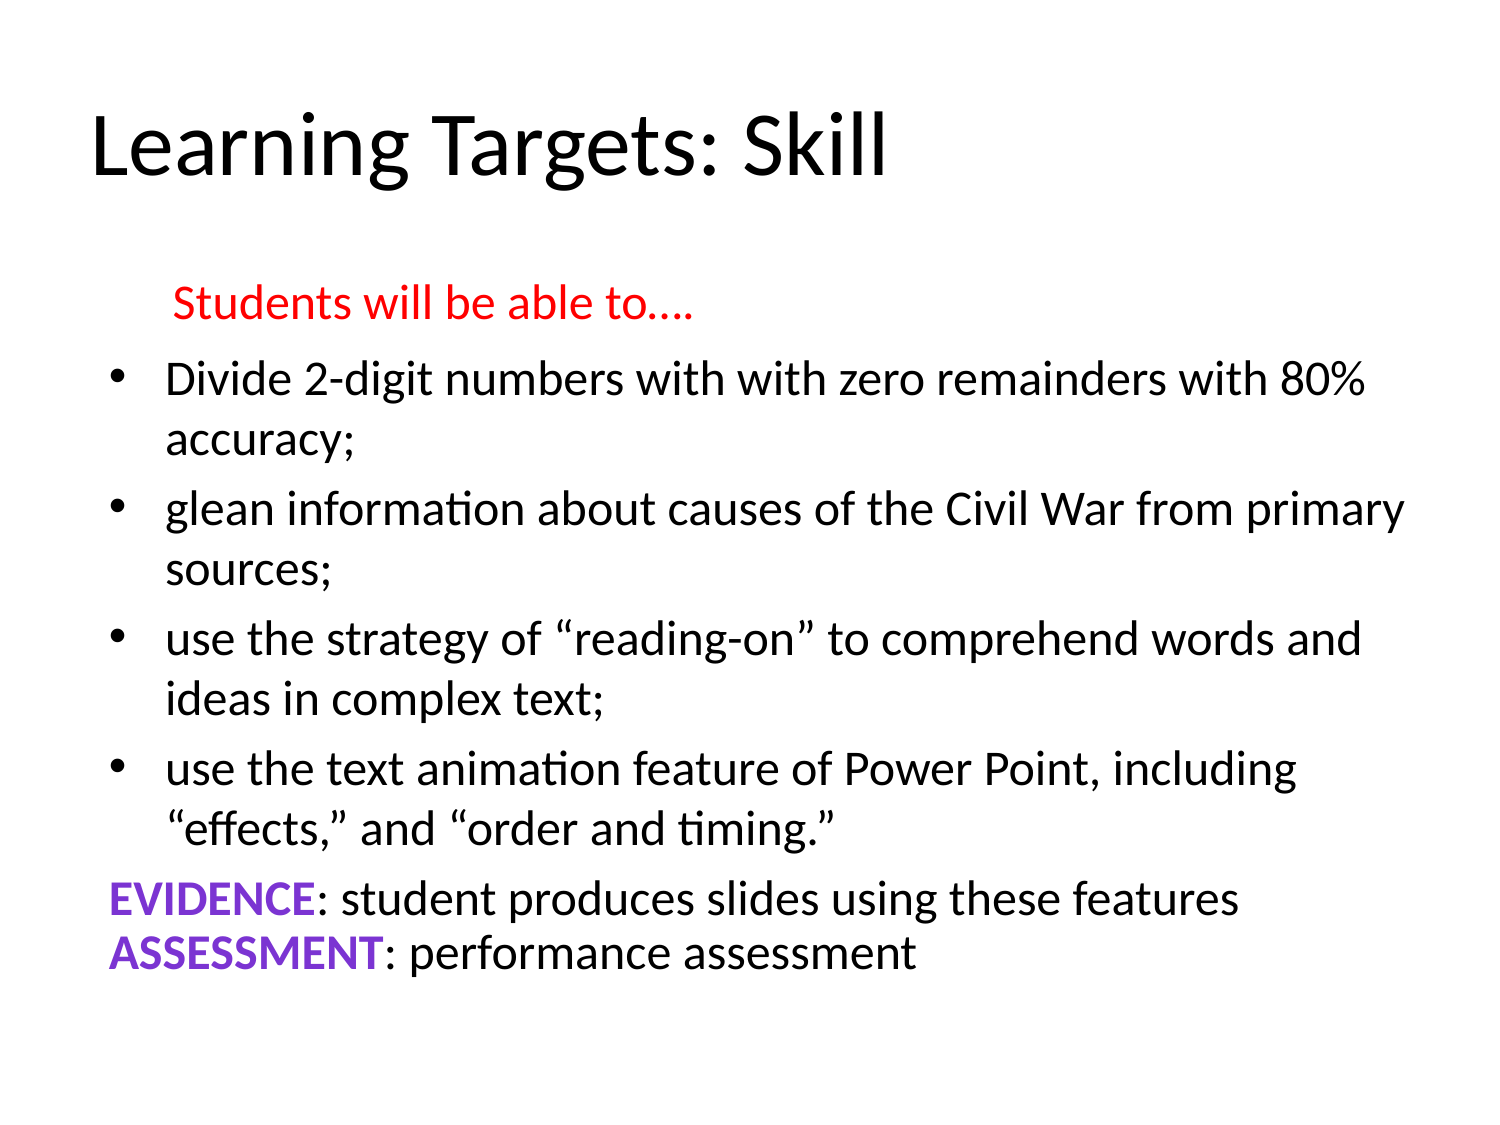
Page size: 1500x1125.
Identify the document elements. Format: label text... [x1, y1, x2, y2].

text_box Students will be able to…. [157, 262, 710, 338]
list Divide 2-digit numbers with with zero remainders with 80% accuracy; glean information about causes of the Civil War from primary sources; use the strategy of “reading-on” to comprehend words and ideas in complex text; use the text animation feature of Power Point, including “effects,” and “order and timing.” evidence: student produces slides using these features assessment: performance assessment [93, 338, 1432, 1014]
title Learning Targets: Skill [75, 45, 1425, 233]
